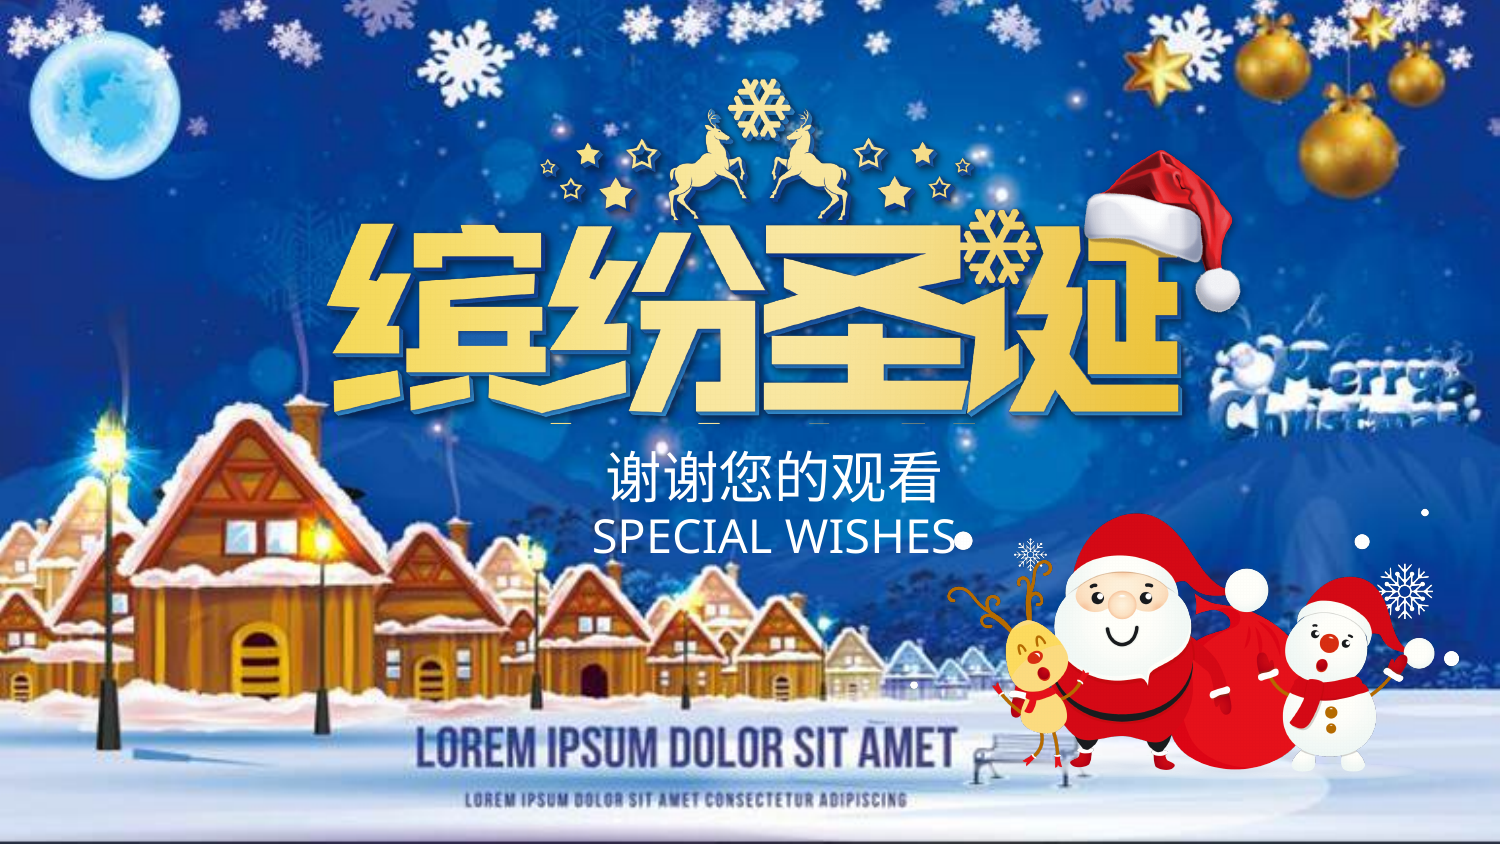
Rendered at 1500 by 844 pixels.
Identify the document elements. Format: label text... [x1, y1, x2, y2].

text_box 谢谢您的观看 [591, 434, 959, 498]
picture [0, 0, 1500, 844]
text_box SPECIAL WISHES [577, 498, 876, 570]
